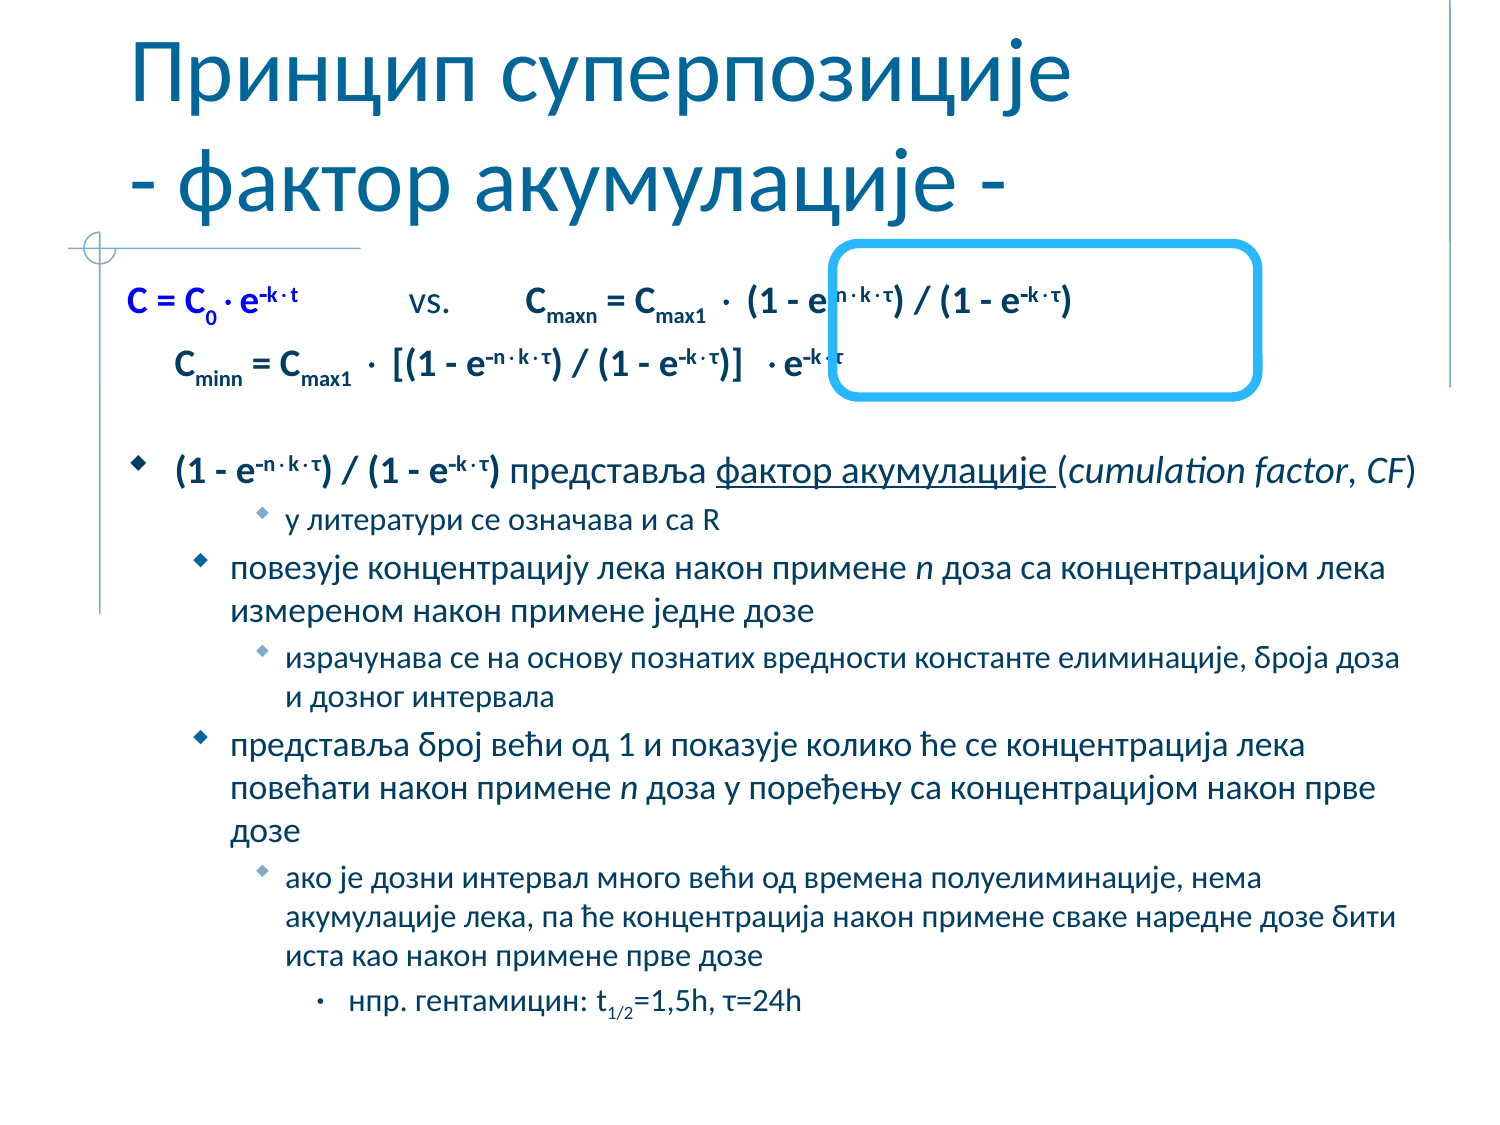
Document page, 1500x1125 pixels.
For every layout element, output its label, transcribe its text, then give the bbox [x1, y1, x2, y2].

list C = C0ekt vs. Cmaxn = Cmax1  (1 - enkτ) / (1 - ekτ) Cminn = Cmax1  [(1 - enkτ) / (1 - ekτ)] ekτ (1 - enkτ) / (1 - ekτ) представља фактор акумулације (cumulation factor, CF) у литератури се означава и са R повезује концентрацију лека након примене n доза са концентрацијом лека измереном након примене једне дозе израчунава се на основу познатих вредности константе елиминације, броја доза и дозног интервала представља број већи од 1 и показује колико ће се концентрација лека повећати након примене n доза у поређењу са концентрацијом након прве дозе ако је дозни интервал много већи од времена полуелиминације, нема акумулације лека, па ће концентрација након примене сваке наредне дозе бити иста као након примене прве дозе нпр. гентамицин: t1/2=1,5h, τ=24h [111, 266, 1436, 1071]
title Принцип суперпозиције - фактор акумулације - [113, 49, 1436, 238]
text_box [832, 243, 1258, 398]
